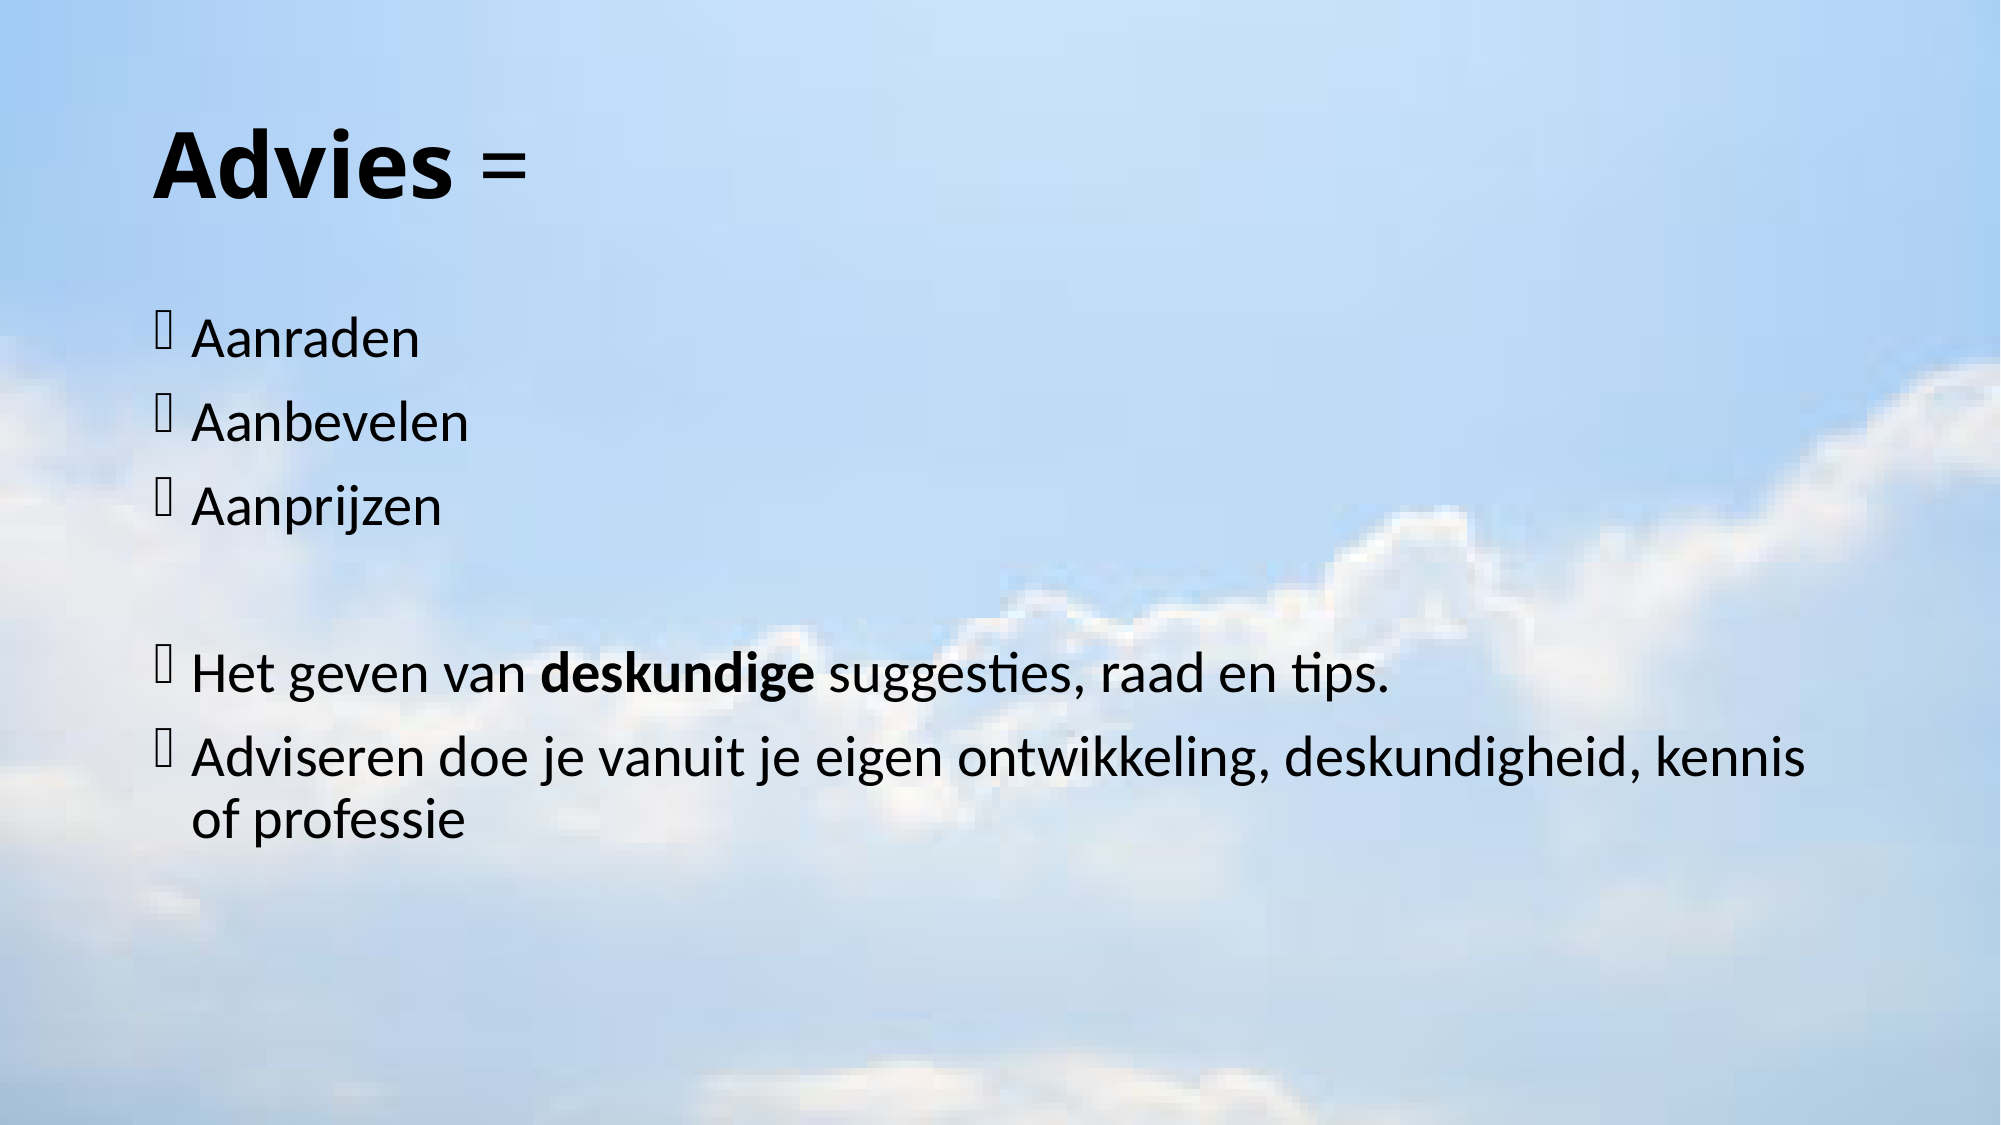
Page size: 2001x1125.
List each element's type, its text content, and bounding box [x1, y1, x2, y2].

title Advies = [138, 60, 1864, 278]
picture [0, 0, 2001, 1125]
list Aanraden Aanbevelen Aanprijzen Het geven van deskundige suggesties, raad en tips. Adviseren doe je vanuit je eigen ontwikkeling, deskundigheid, kennis of professie [138, 299, 1864, 1014]
